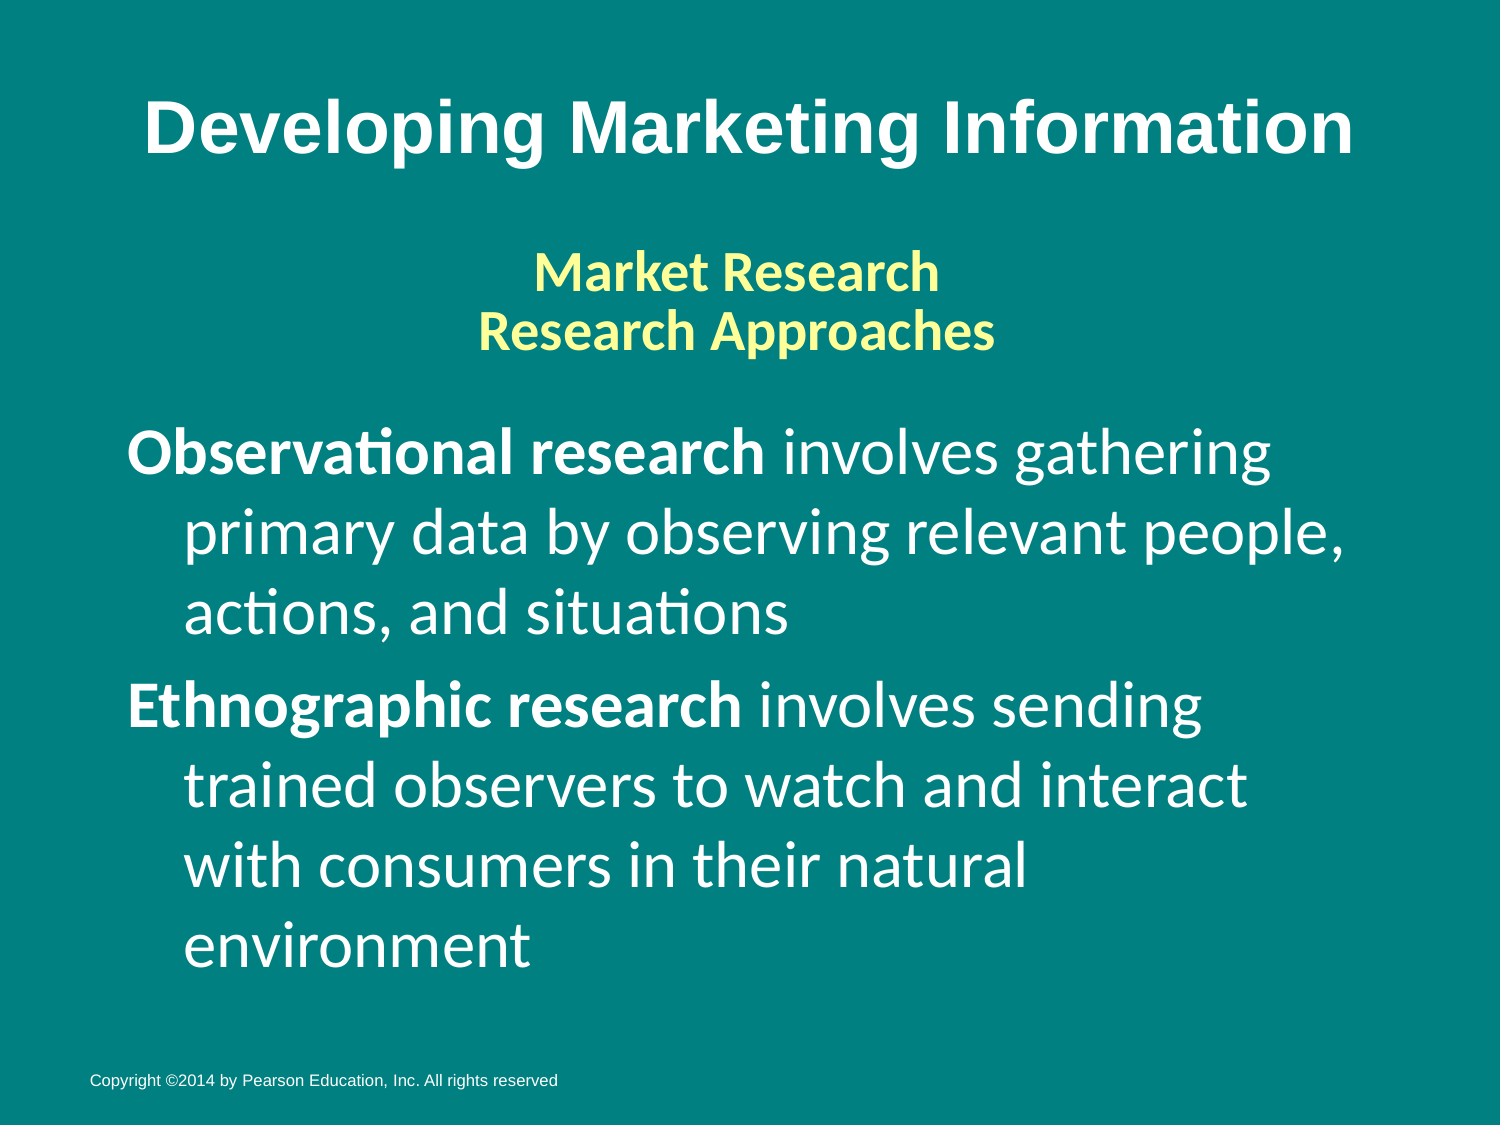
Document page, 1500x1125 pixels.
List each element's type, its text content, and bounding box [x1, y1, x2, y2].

title Developing Marketing Information [112, 37, 1388, 226]
text_box Copyright ©2014 by Pearson Education, Inc. All rights reserved [74, 1062, 825, 1098]
list Market Research Research Approaches [149, 237, 1326, 301]
list Observational research involves gathering primary data by observing relevant people, actions, and situations Ethnographic research involves sending trained observers to watch and interact with consumers in their natural environment [112, 399, 1388, 1076]
